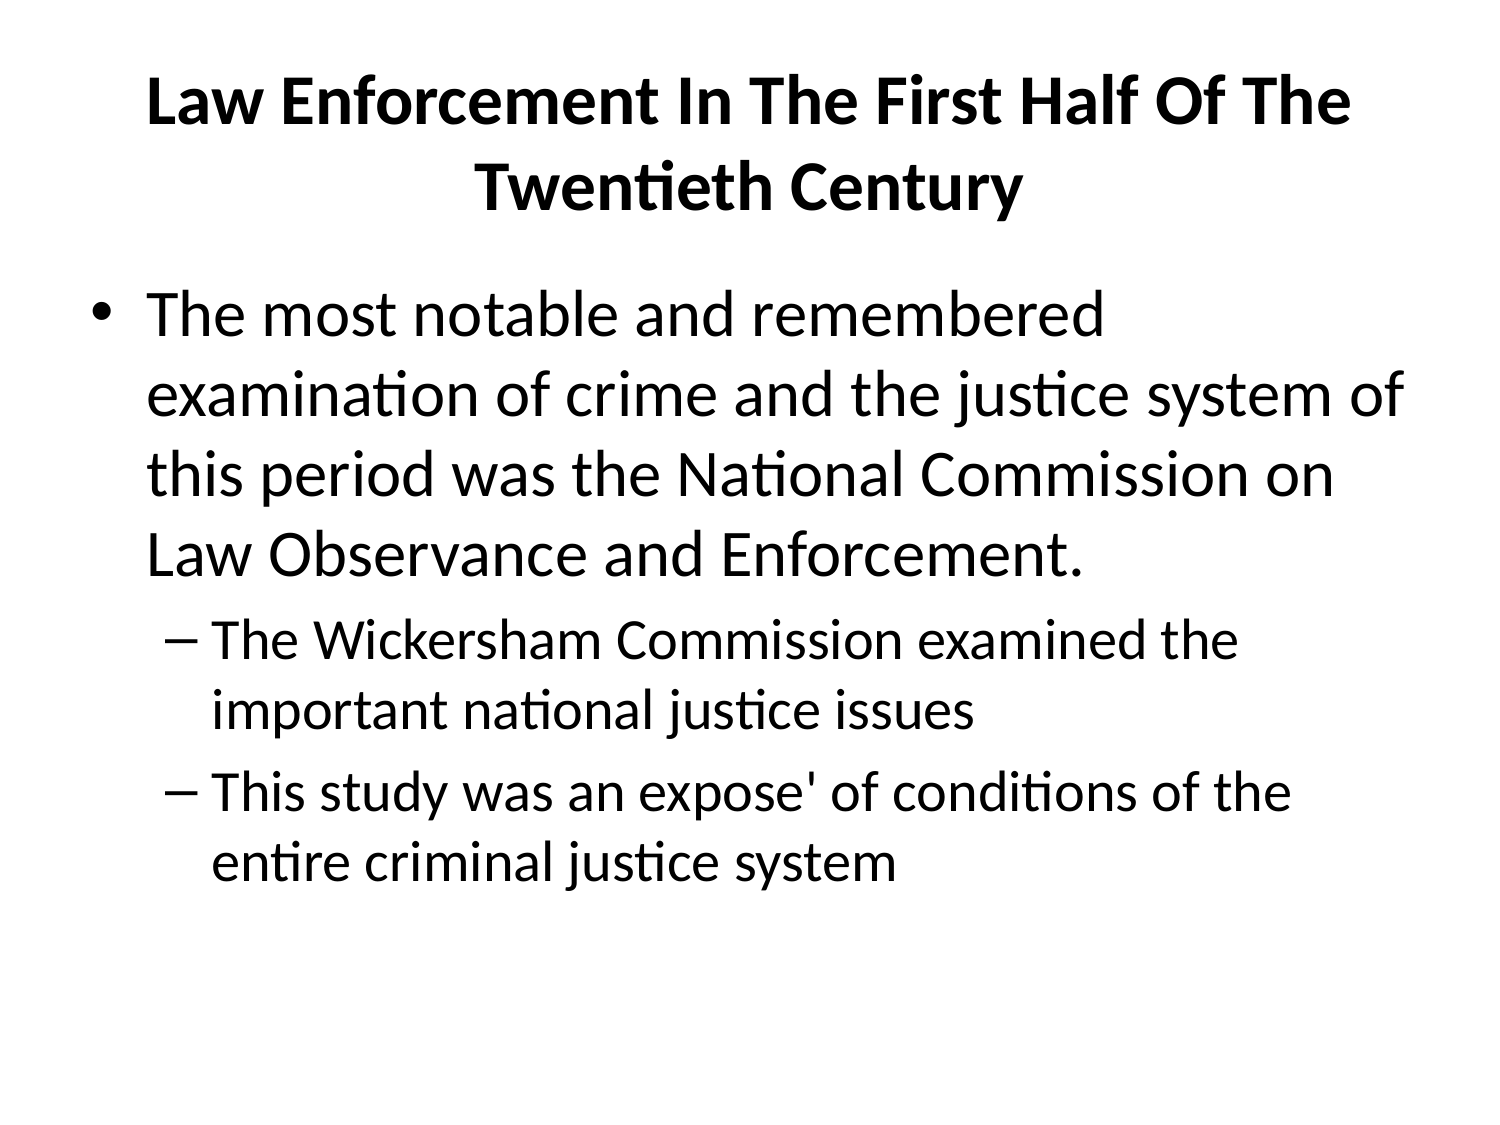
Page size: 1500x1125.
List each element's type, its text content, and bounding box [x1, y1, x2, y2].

list The most notable and remembered examination of crime and the justice system of this period was the National Commission on Law Observance and Enforcement. The Wickersham Commission examined the important national justice issues This study was an expose' of conditions of the entire criminal justice system [75, 262, 1425, 1005]
title Law Enforcement In The First Half Of The Twentieth Century [75, 45, 1425, 233]
